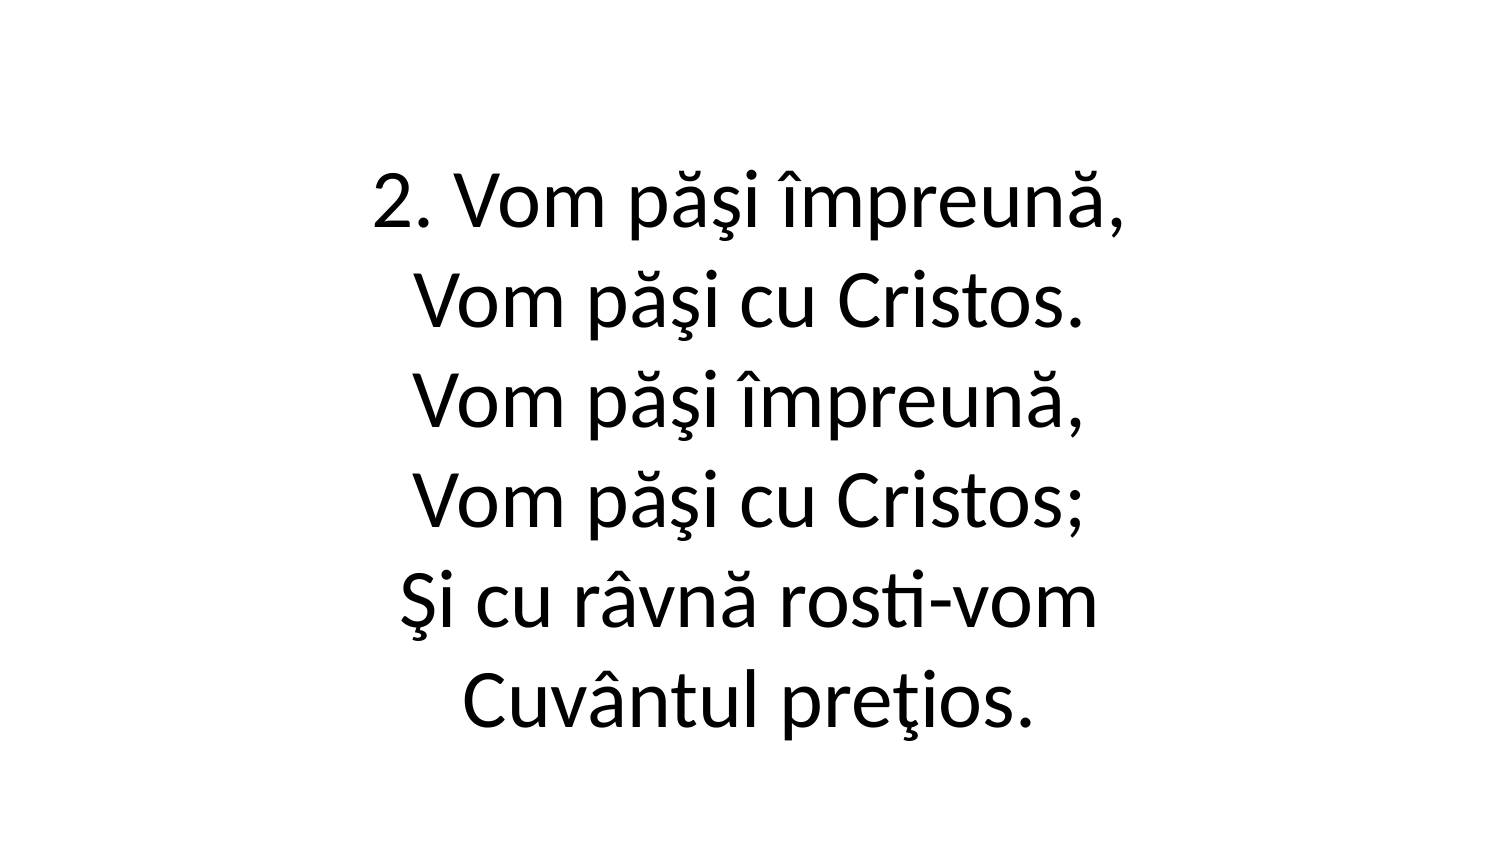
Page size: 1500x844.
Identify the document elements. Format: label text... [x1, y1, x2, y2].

text_box 2. Vom păşi împreună, Vom păşi cu Cristos. Vom păşi împreună, Vom păşi cu Cristos; Şi cu râvnă rosti-vom Cuvântul preţios. [357, 92, 1143, 752]
